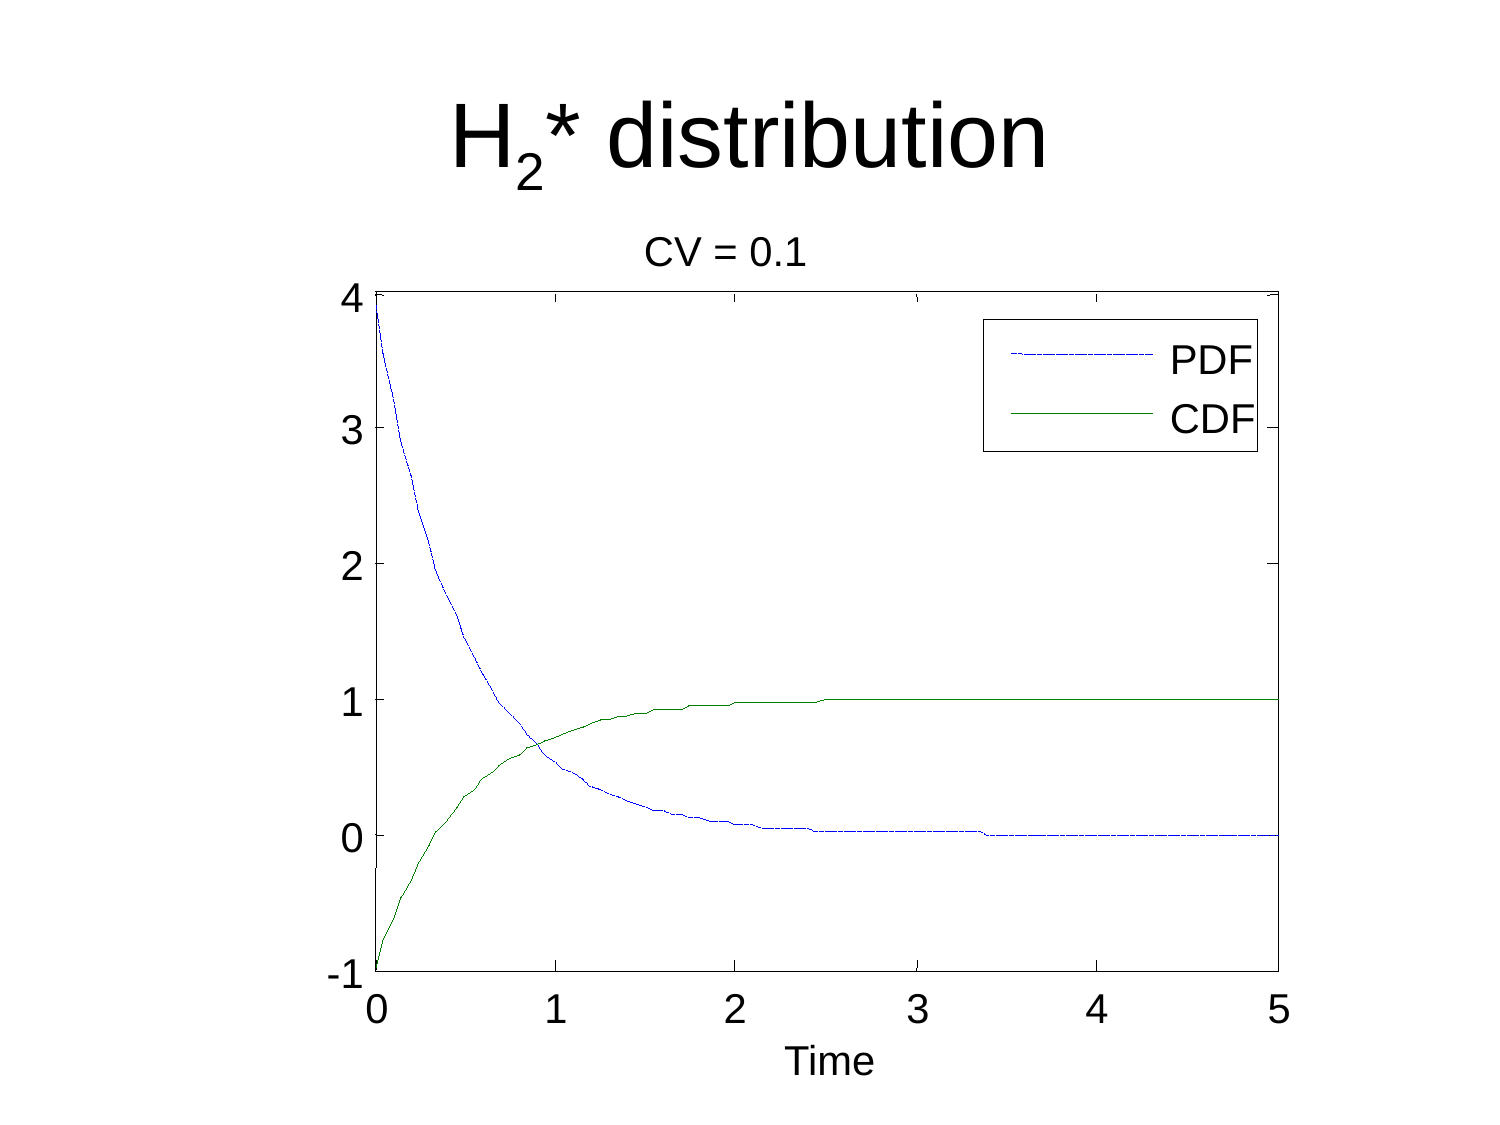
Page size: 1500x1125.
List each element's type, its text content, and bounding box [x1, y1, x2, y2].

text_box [224, 224, 1388, 1090]
title H2* distribution [74, 44, 1426, 233]
